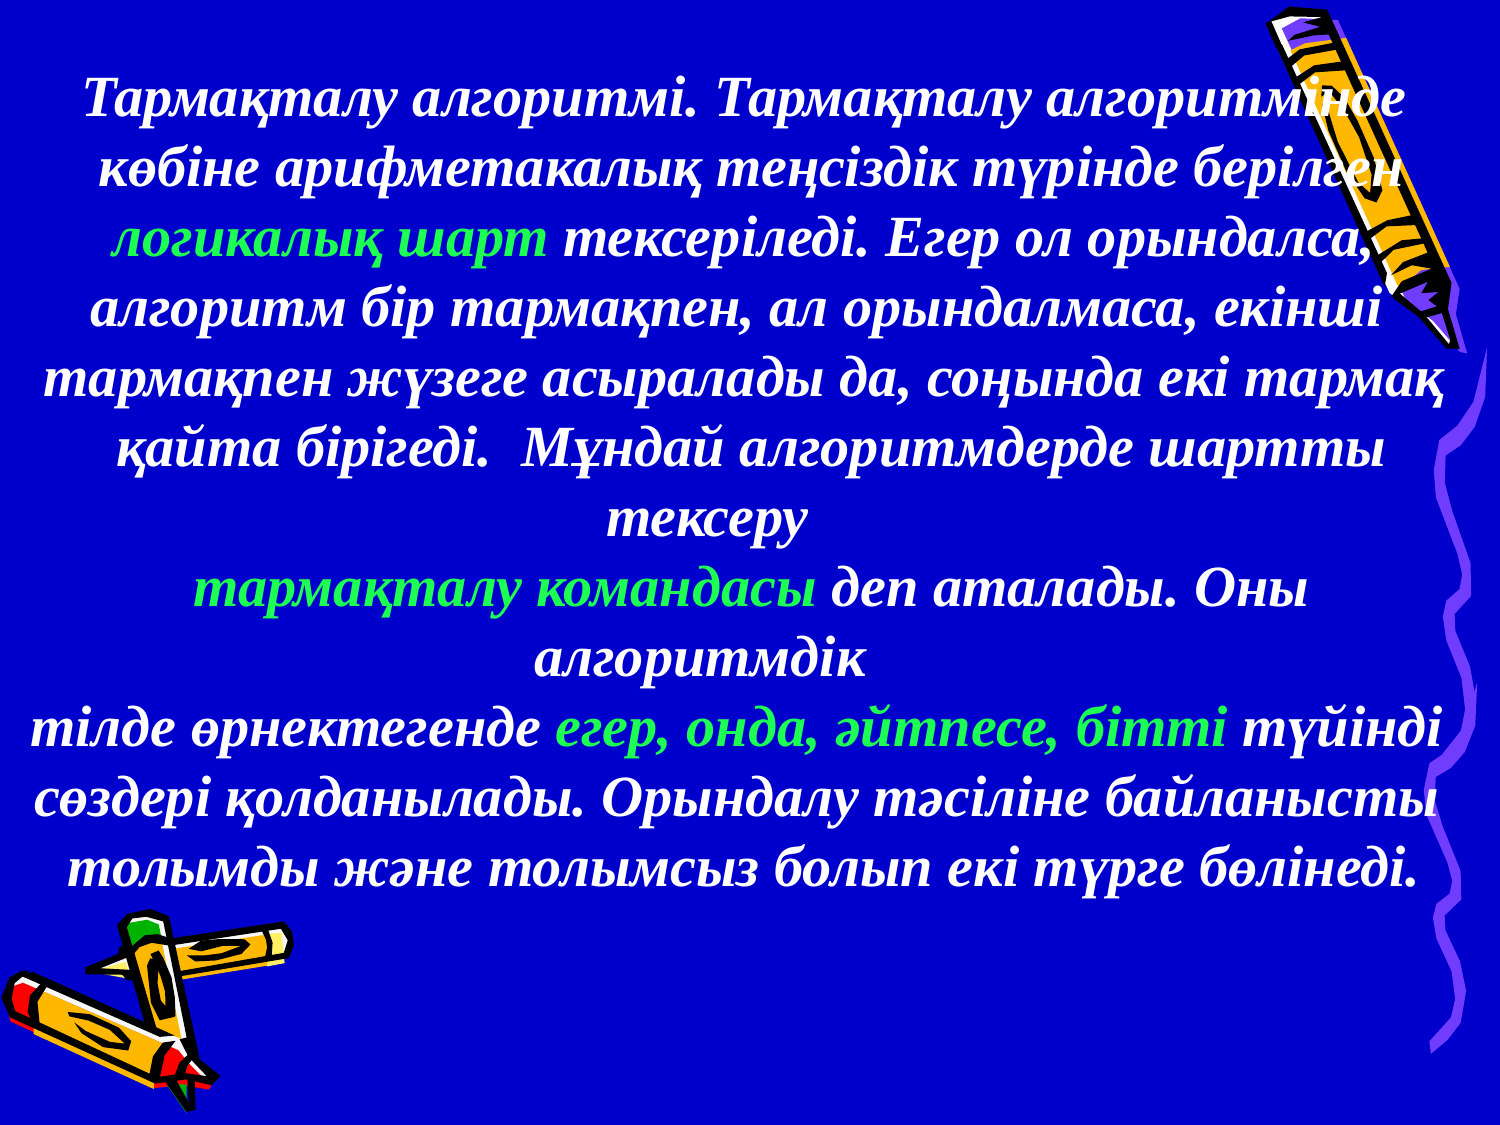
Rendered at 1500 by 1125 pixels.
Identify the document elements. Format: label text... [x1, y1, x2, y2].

text_box Тармақталу алгоритмі. Тармақталу алгоритмінде көбіне арифметакалық теңсіздік түрінде берілген логикалық шарт тексеріледі. Егер ол орындалса, алгоритм бір тармақпен, ал орындалмаса, екінші тармақпен жүзеге асыралады да, соңында екі тармақ қайта бірігеді. Мұндай алгоритмдерде шартты тексеру тармақталу командасы деп аталады. Оны алгоритмдік тілде өрнектегенде егер, онда, әйтпесе, бітті түйінді сөздері қолданылады. Орындалу тәсіліне байланысты толымды және толымсыз болып екі түрге бөлінеді. [0, 120, 1474, 836]
